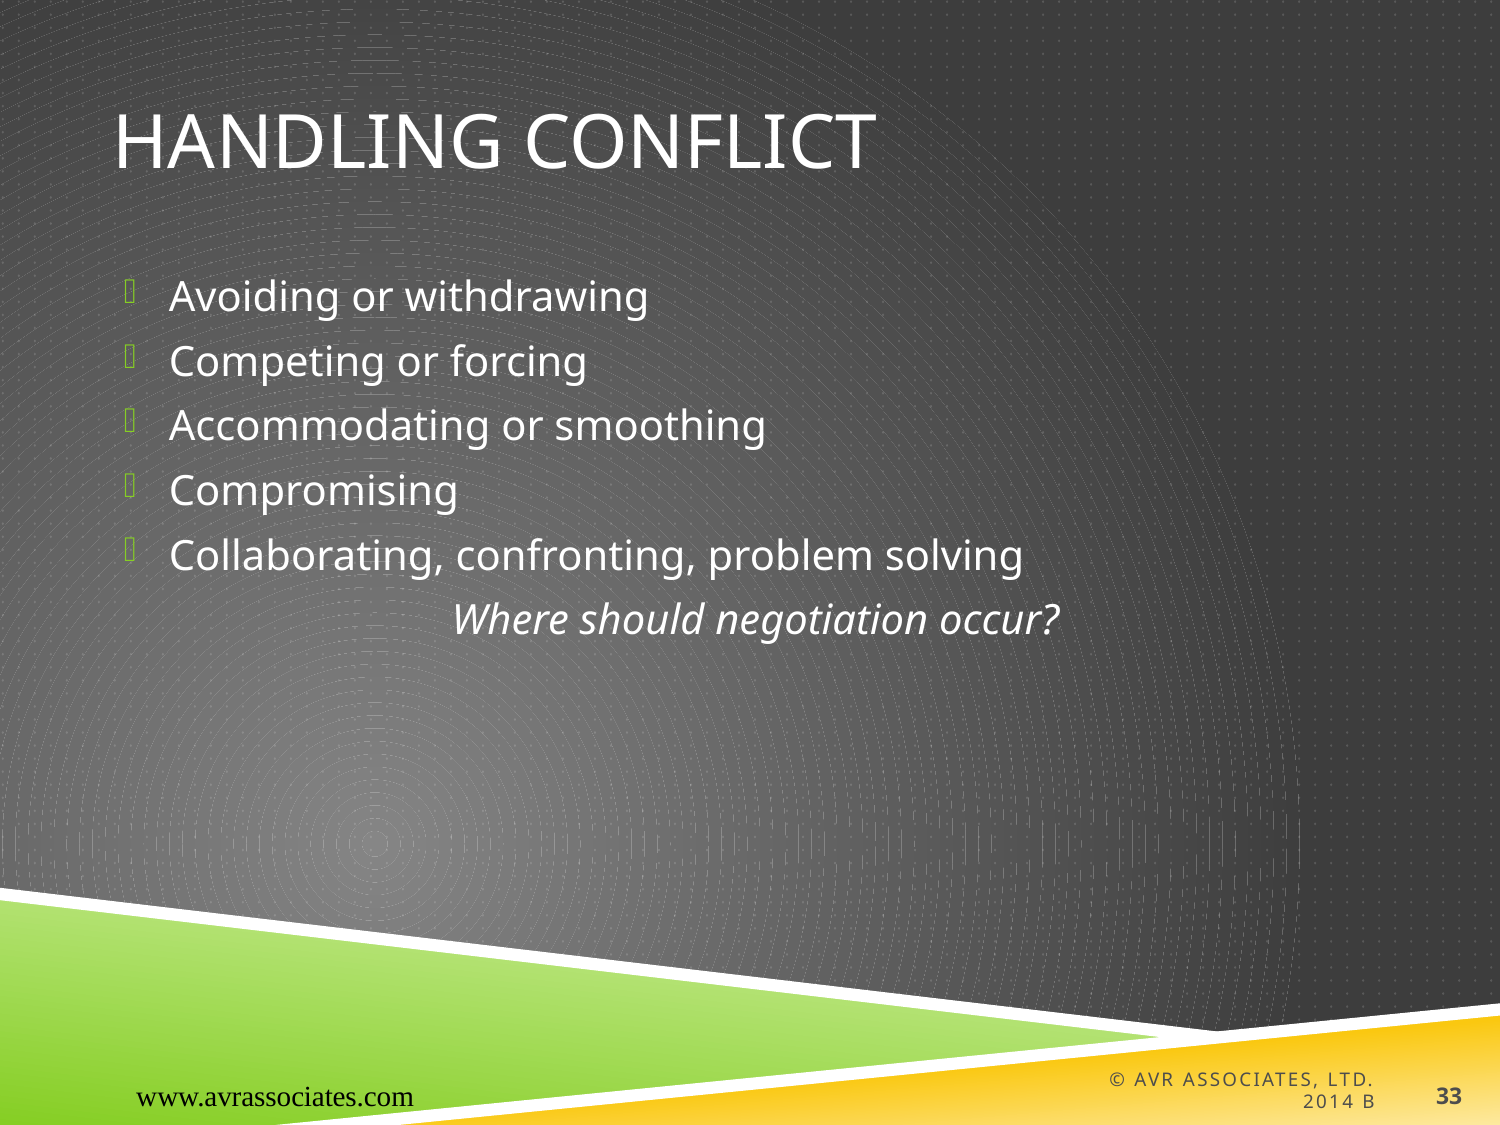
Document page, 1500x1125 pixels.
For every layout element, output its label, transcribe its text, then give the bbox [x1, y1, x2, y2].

slide_number 33 [1387, 1052, 1463, 1113]
slide_number © AVR Associates, Ltd. 2014 B [1050, 1052, 1375, 1113]
footer www.avrassociates.com [37, 1052, 513, 1113]
title Handling Conflict [112, 45, 1388, 233]
list Avoiding or withdrawing Competing or forcing Accommodating or smoothing Compromising Collaborating, confronting, problem solving Where should negotiation occur? [112, 262, 1388, 1005]
